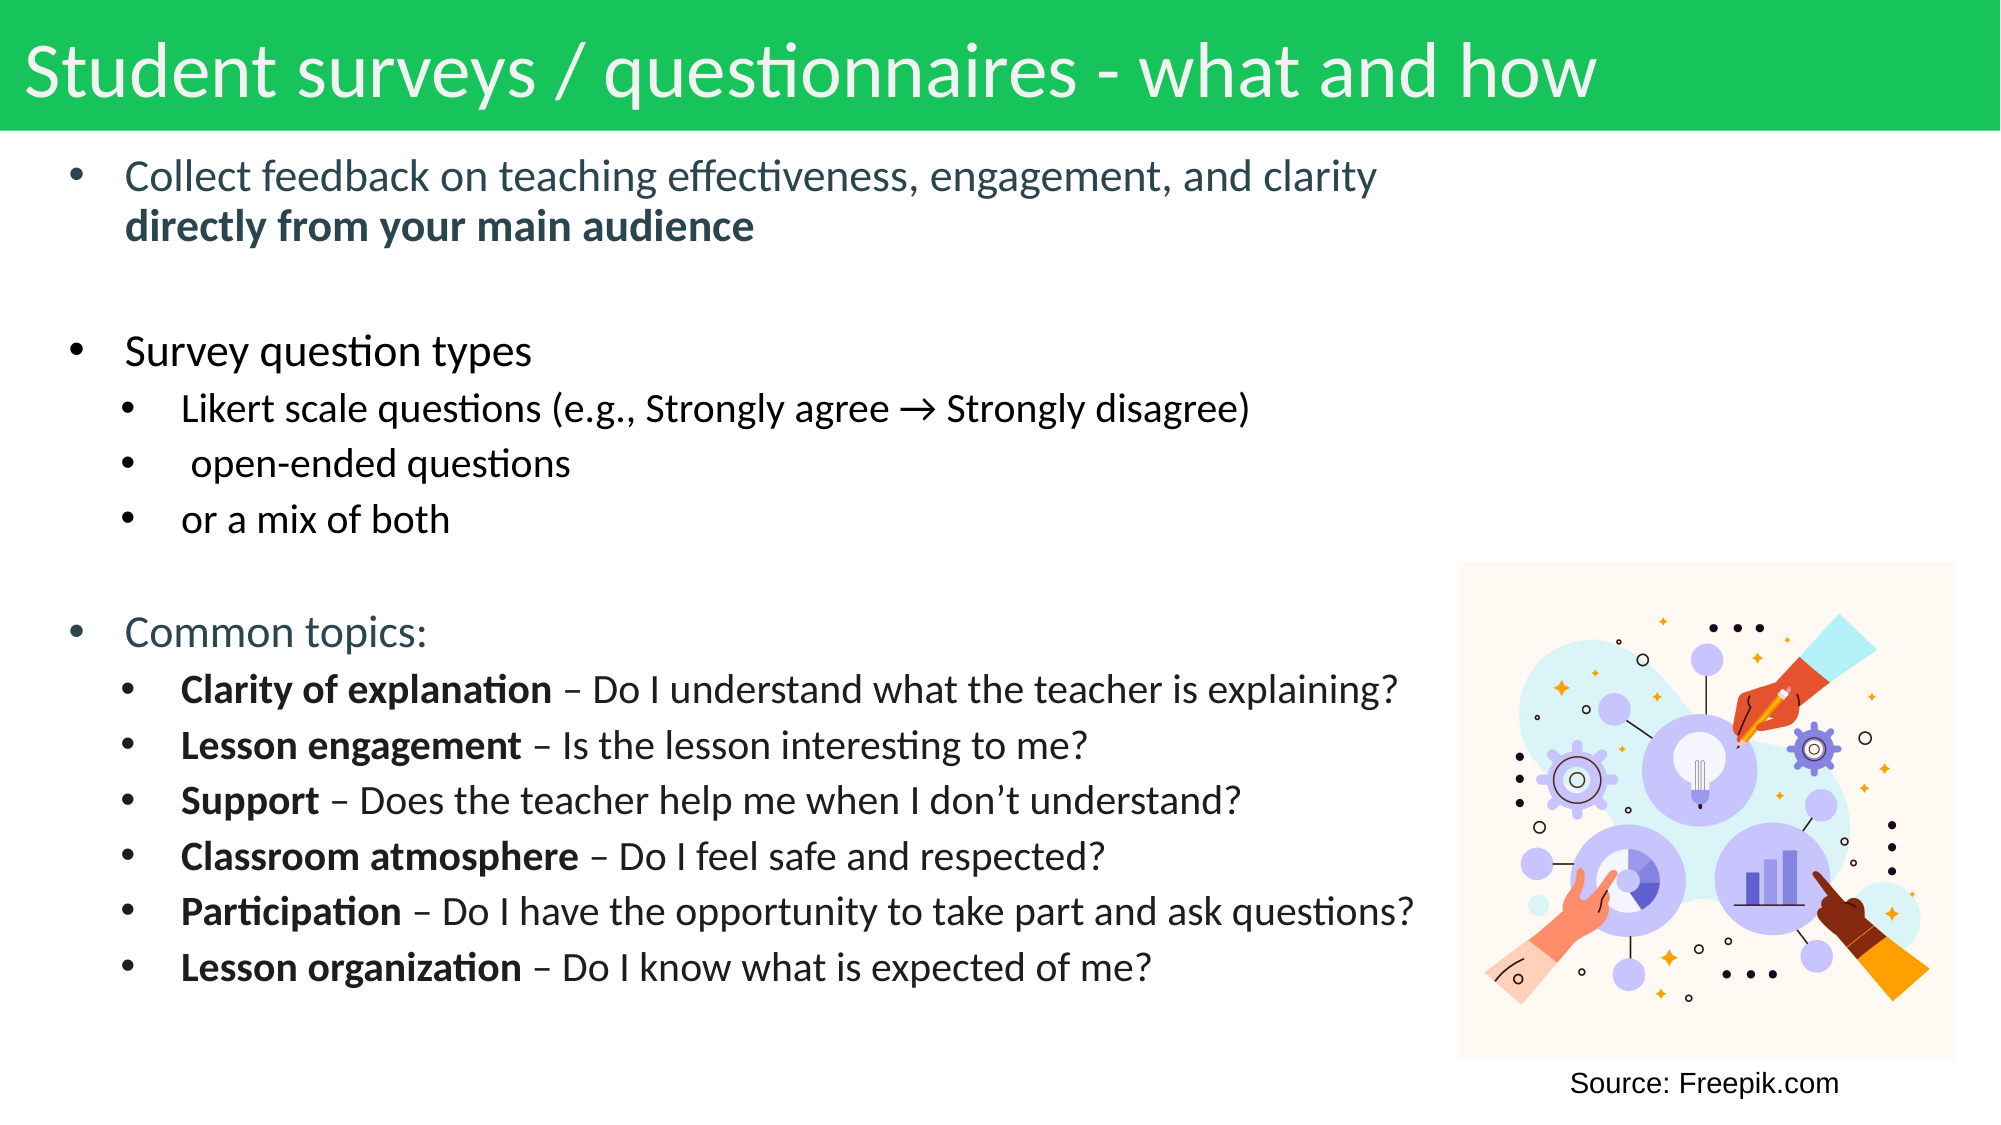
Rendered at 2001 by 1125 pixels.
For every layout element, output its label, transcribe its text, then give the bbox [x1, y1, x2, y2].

list Collect feedback on teaching effectiveness, engagement, and clarity directly from your main audience Survey question types Likert scale questions (e.g., Strongly agree → Strongly disagree) open-ended questions or a mix of both Common topics: Clarity of explanation – Do I understand what the teacher is explaining? Lesson engagement – Is the lesson interesting to me? Support – Does the teacher help me when I don’t understand? Classroom atmosphere – Do I feel safe and respected? Participation – Do I have the opportunity to take part and ask questions? Lesson organization – Do I know what is expected of me? [16, 144, 1976, 1108]
picture [1458, 562, 1956, 1060]
title Student surveys / questionnaires - what and how [16, 13, 1976, 131]
text_box Source: Freepik.com [1554, 1068, 1956, 1107]
